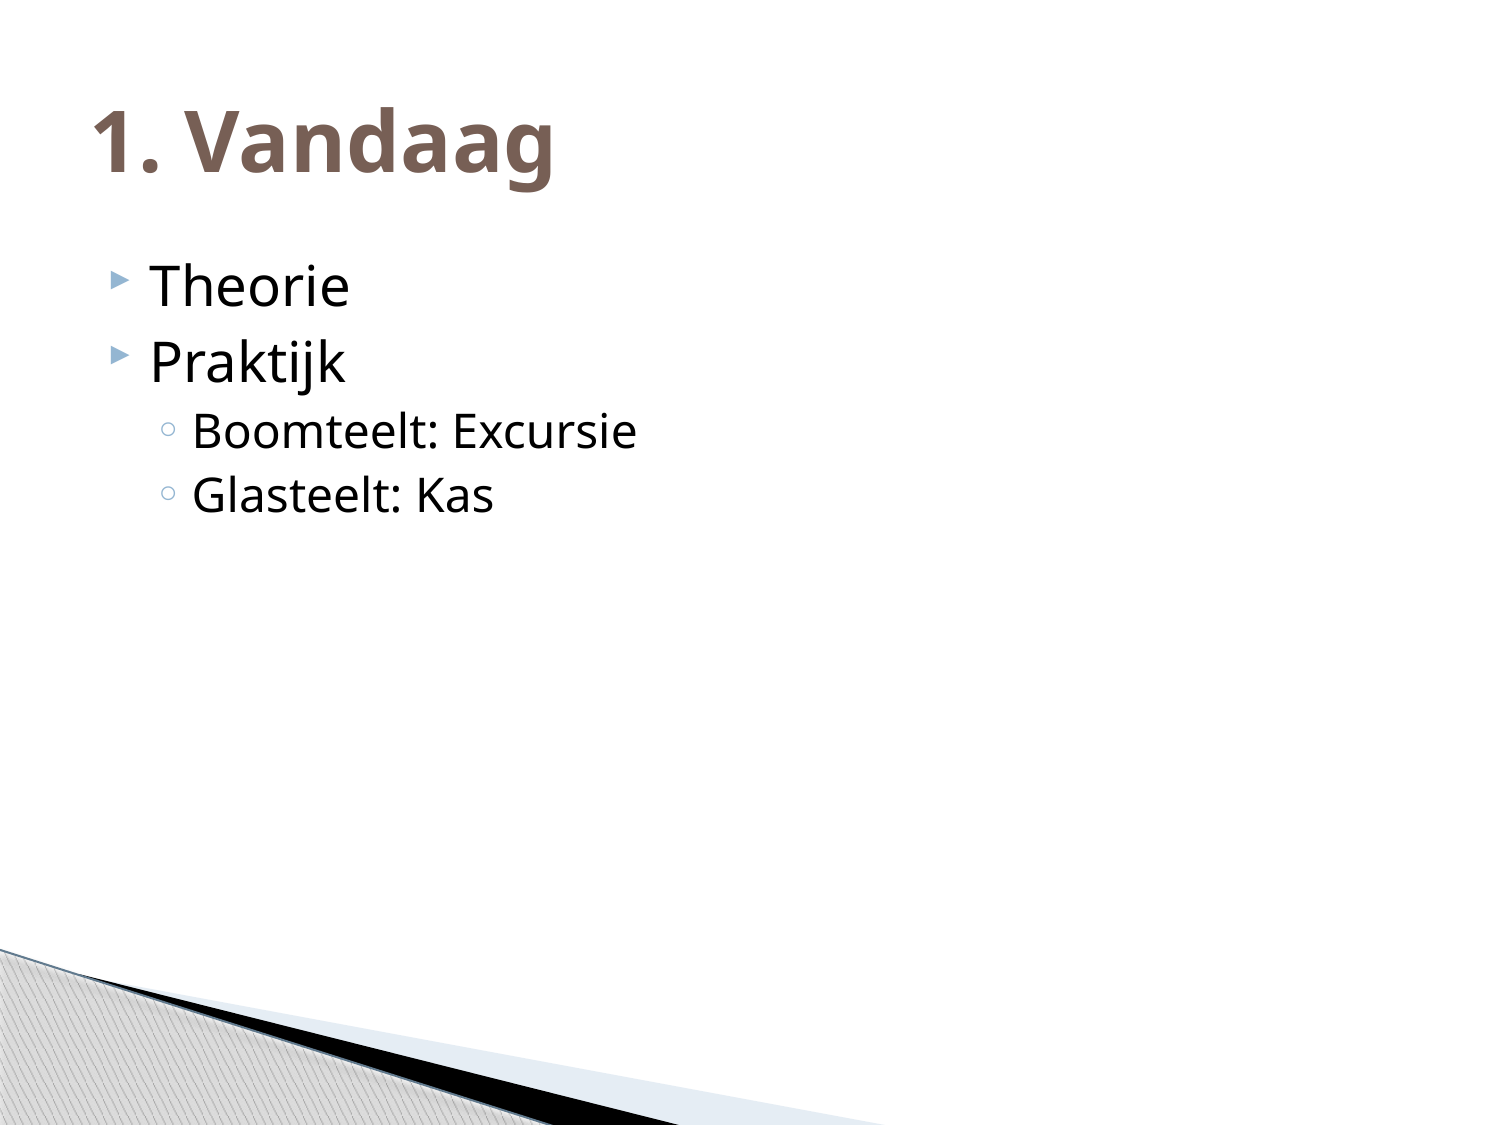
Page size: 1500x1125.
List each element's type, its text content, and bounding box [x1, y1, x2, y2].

title 1. Vandaag [75, 45, 1425, 233]
list Theorie Praktijk Boomteelt: Excursie Glasteelt: Kas [75, 243, 1425, 986]
